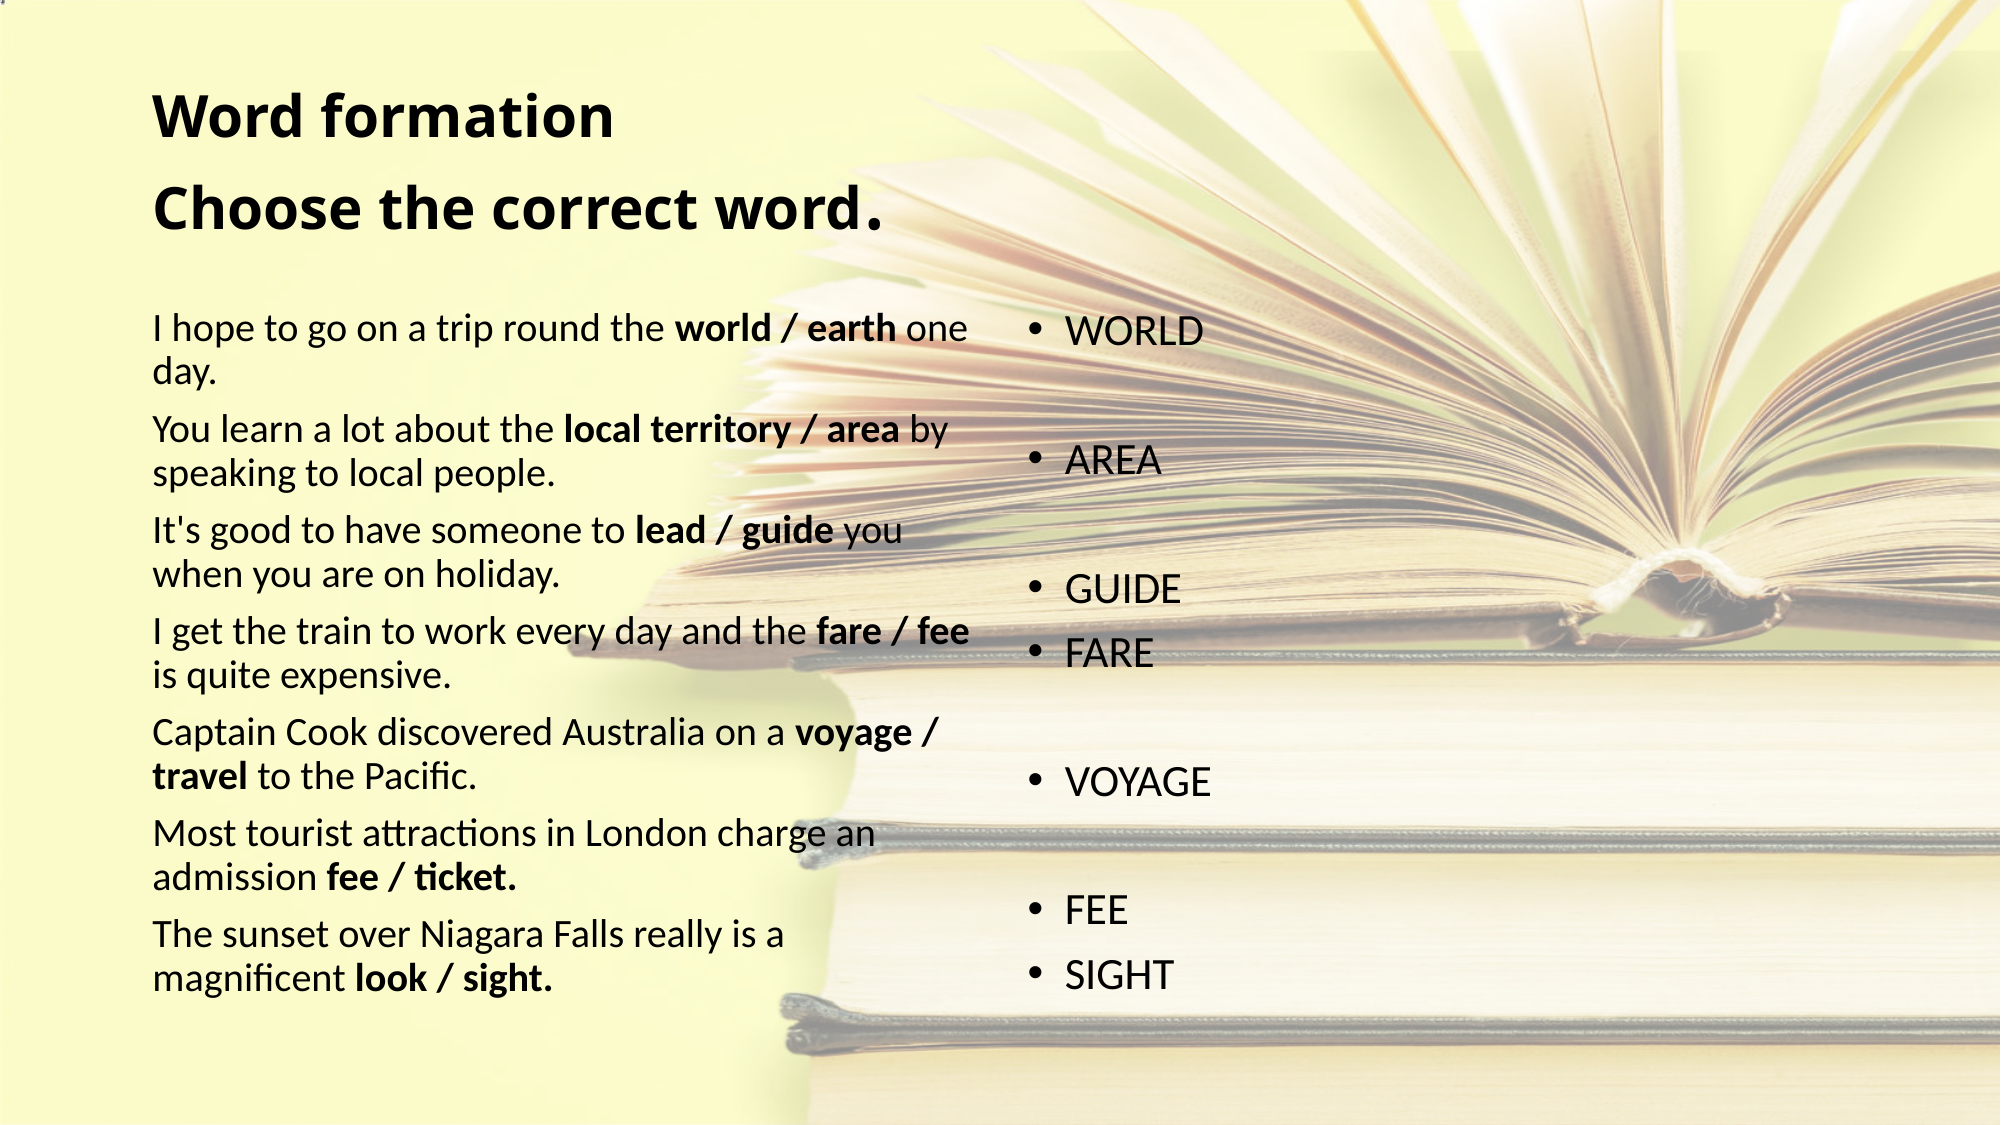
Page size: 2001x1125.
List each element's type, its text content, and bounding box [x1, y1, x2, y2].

title Word formation Choose the correct word. [137, 59, 1863, 278]
list I hope to go on a trip round the world / earth one day. You learn a lot about the local territory / area by speaking to local people. It's good to have someone to lead / guide you when you are on holiday. I get the train to work every day and the fare / fee is quite expensive. Captain Cook discovered Australia on a voyage / travel to the Pacific. Most tourist attractions in London charge an admission fee / ticket. The sunset over Niagara Falls really is a magnificent look / sight. [137, 299, 988, 1014]
list WORLD AREA GUIDE FARE VOYAGE FEE SIGHT [1012, 299, 1863, 1014]
